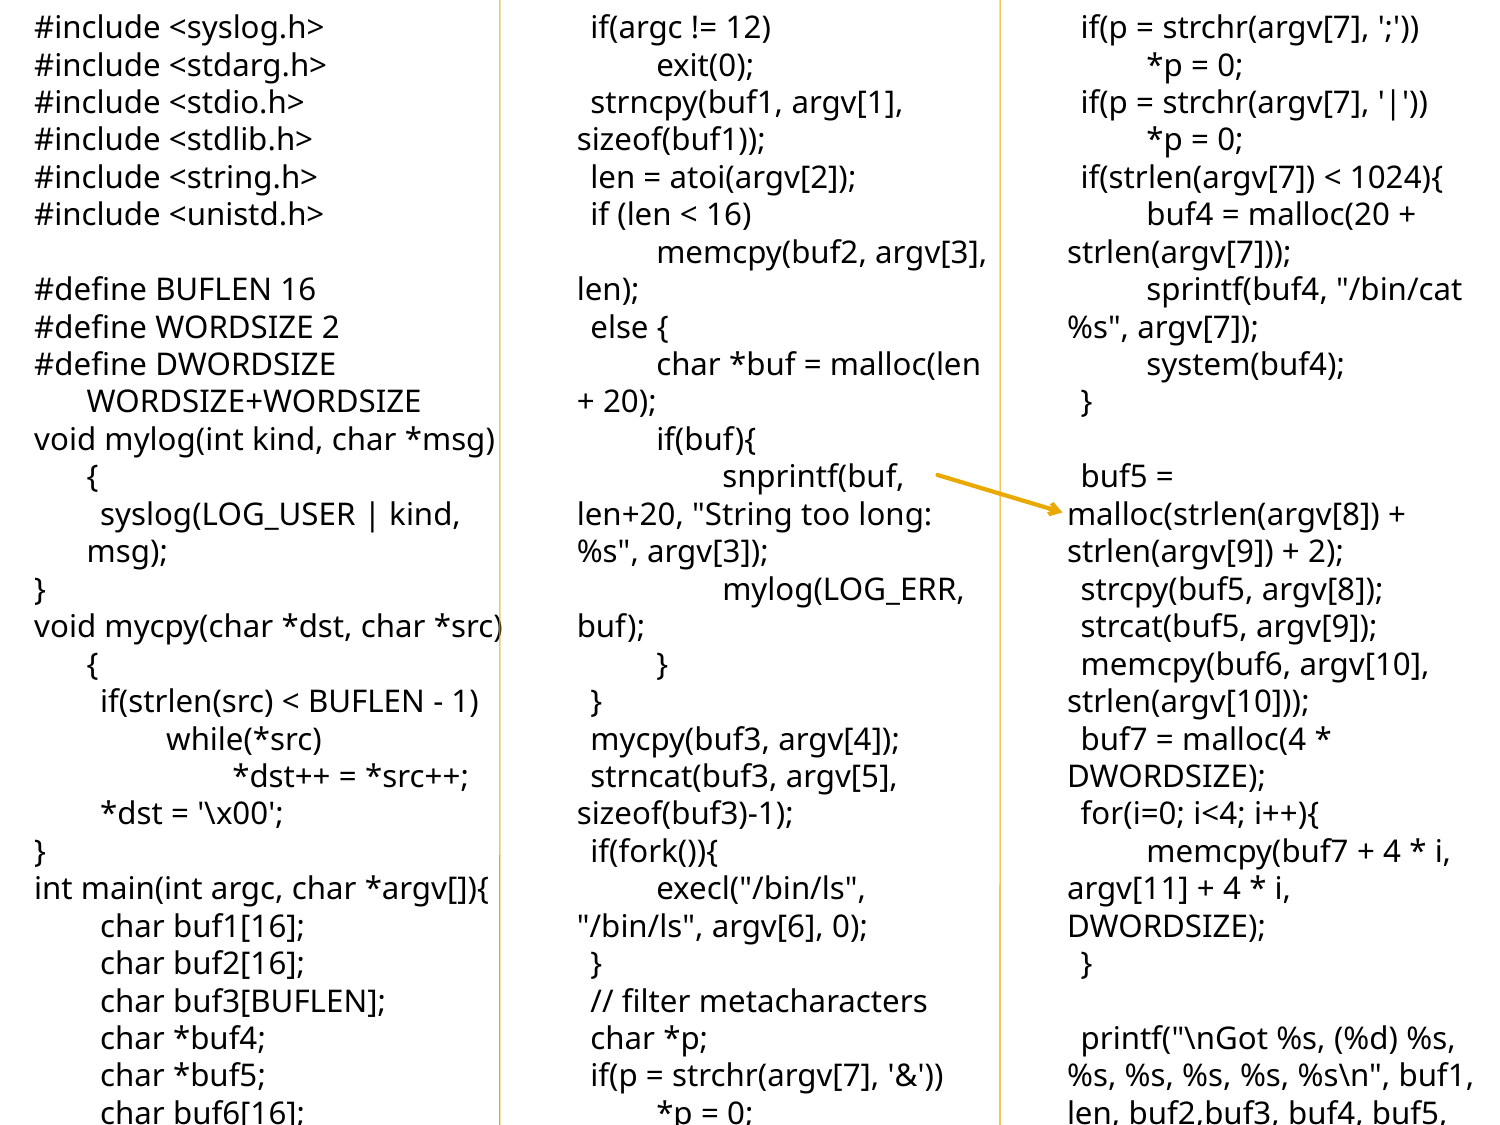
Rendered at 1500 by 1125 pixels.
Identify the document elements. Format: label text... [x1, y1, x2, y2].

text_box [937, 474, 1063, 513]
text_box #include <syslog.h> #include <stdarg.h> #include <stdio.h> #include <stdlib.h> #include <string.h> #include <unistd.h> #define BUFLEN 16 #define WORDSIZE 2 #define DWORDSIZE WORDSIZE+WORDSIZE void mylog(int kind, char *msg){ syslog(LOG_USER | kind, msg); } void mycpy(char *dst, char *src){ if(strlen(src) < BUFLEN - 1) while(*src) *dst++ = *src++; *dst = '\x00'; } int main(int argc, char *argv[]){ char buf1[16]; char buf2[16]; char buf3[BUFLEN]; char *buf4; char *buf5; char buf6[16]; char *buf7; int i, len; if(argc != 12) exit(0); strncpy(buf1, argv[1], sizeof(buf1)); len = atoi(argv[2]); if (len < 16) memcpy(buf2, argv[3], len); else { char *buf = malloc(len + 20); if(buf){ snprintf(buf, len+20, "String too long: %s", argv[3]); mylog(LOG_ERR, buf); } } mycpy(buf3, argv[4]); strncat(buf3, argv[5], sizeof(buf3)-1); if(fork()){ execl("/bin/ls", "/bin/ls", argv[6], 0); } // filter metacharacters char *p; if(p = strchr(argv[7], '&')) *p = 0; if(p = strchr(argv[7], '`')) *p = 0; if(p = strchr(argv[7], ';')) *p = 0; if(p = strchr(argv[7], '|')) *p = 0; if(strlen(argv[7]) < 1024){ buf4 = malloc(20 + strlen(argv[7])); sprintf(buf4, "/bin/cat %s", argv[7]); system(buf4); } buf5 = malloc(strlen(argv[8]) + strlen(argv[9]) + 2); strcpy(buf5, argv[8]); strcat(buf5, argv[9]); memcpy(buf6, argv[10], strlen(argv[10])); buf7 = malloc(4 * DWORDSIZE); for(i=0; i<4; i++){ memcpy(buf7 + 4 * i, argv[11] + 4 * i, DWORDSIZE); } printf("\nGot %s, (%d) %s, %s, %s, %s, %s, %s\n", buf1, len, buf2,buf3, buf4, buf5, buf6, buf7); } [0, 571, 499, 1125]
text_box #include <syslog.h> #include <stdarg.h> #include <stdio.h> #include <stdlib.h> #include <string.h> #include <unistd.h> #define BUFLEN 16 #define WORDSIZE 2 #define DWORDSIZE WORDSIZE+WORDSIZE void mylog(int kind, char *msg){ syslog(LOG_USER | kind, msg); } void mycpy(char *dst, char *src){ if(strlen(src) < BUFLEN - 1) while(*src) *dst++ = *src++; *dst = '\x00'; } int main(int argc, char *argv[]){ char buf1[16]; char buf2[16]; char buf3[BUFLEN]; char *buf4; char *buf5; char buf6[16]; char *buf7; int i, len; if(argc != 12) exit(0); strncpy(buf1, argv[1], sizeof(buf1)); len = atoi(argv[2]); if (len < 16) memcpy(buf2, argv[3], len); else { char *buf = malloc(len + 20); if(buf){ snprintf(buf, len+20, "String too long: %s", argv[3]); mylog(LOG_ERR, buf); } } mycpy(buf3, argv[4]); strncat(buf3, argv[5], sizeof(buf3)-1); if(fork()){ execl("/bin/ls", "/bin/ls", argv[6], 0); } // filter metacharacters char *p; if(p = strchr(argv[7], '&')) *p = 0; if(p = strchr(argv[7], '`')) *p = 0; if(p = strchr(argv[7], ';')) *p = 0; if(p = strchr(argv[7], '|')) *p = 0; if(strlen(argv[7]) < 1024){ buf4 = malloc(20 + strlen(argv[7])); sprintf(buf4, "/bin/cat %s", argv[7]); system(buf4); } buf5 = malloc(strlen(argv[8]) + strlen(argv[9]) + 2); strcpy(buf5, argv[8]); strcat(buf5, argv[9]); memcpy(buf6, argv[10], strlen(argv[10])); buf7 = malloc(4 * DWORDSIZE); for(i=0; i<4; i++){ memcpy(buf7 + 4 * i, argv[11] + 4 * i, DWORDSIZE); } printf("\nGot %s, (%d) %s, %s, %s, %s, %s, %s\n", buf1, len, buf2,buf3, buf4, buf5, buf6, buf7); } [501, 572, 999, 1125]
text_box #include <syslog.h> #include <stdarg.h> #include <stdio.h> #include <stdlib.h> #include <string.h> #include <unistd.h> #define BUFLEN 16 #define WORDSIZE 2 #define DWORDSIZE WORDSIZE+WORDSIZE void mylog(int kind, char *msg){ syslog(LOG_USER | kind, msg); } void mycpy(char *dst, char *src){ if(strlen(src) < BUFLEN - 1) while(*src) *dst++ = *src++; *dst = '\x00'; } int main(int argc, char *argv[]){ char buf1[16]; char buf2[16]; char buf3[BUFLEN]; char *buf4; char *buf5; char buf6[16]; char *buf7; int i, len; if(argc != 12) exit(0); strncpy(buf1, argv[1], sizeof(buf1)); len = atoi(argv[2]); if (len < 16) memcpy(buf2, argv[3], len); else { char *buf = malloc(len + 20); if(buf){ snprintf(buf, len+20, "String too long: %s", argv[3]); mylog(LOG_ERR, buf); } } mycpy(buf3, argv[4]); strncat(buf3, argv[5], sizeof(buf3)-1); if(fork()){ execl("/bin/ls", "/bin/ls", argv[6], 0); } // filter metacharacters char *p; if(p = strchr(argv[7], '&')) *p = 0; if(p = strchr(argv[7], '`')) *p = 0; if(p = strchr(argv[7], ';')) *p = 0; if(p = strchr(argv[7], '|')) *p = 0; if(strlen(argv[7]) < 1024){ buf4 = malloc(20 + strlen(argv[7])); sprintf(buf4, "/bin/cat %s", argv[7]); system(buf4); } buf5 = malloc(strlen(argv[8]) + strlen(argv[9]) + 2); strcpy(buf5, argv[8]); strcat(buf5, argv[9]); memcpy(buf6, argv[10], strlen(argv[10])); buf7 = malloc(4 * DWORDSIZE); for(i=0; i<4; i++){ memcpy(buf7 + 4 * i, argv[11] + 4 * i, DWORDSIZE); } printf("\nGot %s, (%d) %s, %s, %s, %s, %s, %s\n", buf1, len, buf2,buf3, buf4, buf5, buf6, buf7); } [0, 0, 499, 561]
text_box #include <syslog.h> #include <stdarg.h> #include <stdio.h> #include <stdlib.h> #include <string.h> #include <unistd.h> #define BUFLEN 16 #define WORDSIZE 2 #define DWORDSIZE WORDSIZE+WORDSIZE void mylog(int kind, char *msg){ syslog(LOG_USER | kind, msg); } void mycpy(char *dst, char *src){ if(strlen(src) < BUFLEN - 1) while(*src) *dst++ = *src++; *dst = '\x00'; } int main(int argc, char *argv[]){ char buf1[16]; char buf2[16]; char buf3[BUFLEN]; char *buf4; char *buf5; char buf6[16]; char *buf7; int i, len; if(argc != 12) exit(0); strncpy(buf1, argv[1], sizeof(buf1)); len = atoi(argv[2]); if (len < 16) memcpy(buf2, argv[3], len); else { char *buf = malloc(len + 20); if(buf){ snprintf(buf, len+20, "String too long: %s", argv[3]); mylog(LOG_ERR, buf); } } mycpy(buf3, argv[4]); strncat(buf3, argv[5], sizeof(buf3)-1); if(fork()){ execl("/bin/ls", "/bin/ls", argv[6], 0); } // filter metacharacters char *p; if(p = strchr(argv[7], '&')) *p = 0; if(p = strchr(argv[7], '`')) *p = 0; if(p = strchr(argv[7], ';')) *p = 0; if(p = strchr(argv[7], '|')) *p = 0; if(strlen(argv[7]) < 1024){ buf4 = malloc(20 + strlen(argv[7])); sprintf(buf4, "/bin/cat %s", argv[7]); system(buf4); } buf5 = malloc(strlen(argv[8]) + strlen(argv[9]) + 2); strcpy(buf5, argv[8]); strcat(buf5, argv[9]); memcpy(buf6, argv[10], strlen(argv[10])); buf7 = malloc(4 * DWORDSIZE); for(i=0; i<4; i++){ memcpy(buf7 + 4 * i, argv[11] + 4 * i, DWORDSIZE); } printf("\nGot %s, (%d) %s, %s, %s, %s, %s, %s\n", buf1, len, buf2,buf3, buf4, buf5, buf6, buf7); } [1001, 571, 1500, 1125]
text_box #include <syslog.h> #include <stdarg.h> #include <stdio.h> #include <stdlib.h> #include <string.h> #include <unistd.h> #define BUFLEN 16 #define WORDSIZE 2 #define DWORDSIZE WORDSIZE+WORDSIZE void mylog(int kind, char *msg){ syslog(LOG_USER | kind, msg); } void mycpy(char *dst, char *src){ if(strlen(src) < BUFLEN - 1) while(*src) *dst++ = *src++; *dst = '\x00'; } int main(int argc, char *argv[]){ char buf1[16]; char buf2[16]; char buf3[BUFLEN]; char *buf4; char *buf5; char buf6[16]; char *buf7; int i, len; if(argc != 12) exit(0); strncpy(buf1, argv[1], sizeof(buf1)); len = atoi(argv[2]); if (len < 16) memcpy(buf2, argv[3], len); else { char *buf = malloc(len + 20); if(buf){ snprintf(buf, len+20, "String too long: %s", argv[3]); mylog(LOG_ERR, buf); } } mycpy(buf3, argv[4]); strncat(buf3, argv[5], sizeof(buf3)-1); if(fork()){ execl("/bin/ls", "/bin/ls", argv[6], 0); } // filter metacharacters char *p; if(p = strchr(argv[7], '&')) *p = 0; if(p = strchr(argv[7], '`')) *p = 0; if(p = strchr(argv[7], ';')) *p = 0; if(p = strchr(argv[7], '|')) *p = 0; if(strlen(argv[7]) < 1024){ buf4 = malloc(20 + strlen(argv[7])); sprintf(buf4, "/bin/cat %s", argv[7]); system(buf4); } buf5 = malloc(strlen(argv[8]) + strlen(argv[9]) + 2); strcpy(buf5, argv[8]); strcat(buf5, argv[9]); memcpy(buf6, argv[10], strlen(argv[10])); buf7 = malloc(4 * DWORDSIZE); for(i=0; i<4; i++){ memcpy(buf7 + 4 * i, argv[11] + 4 * i, DWORDSIZE); } printf("\nGot %s, (%d) %s, %s, %s, %s, %s, %s\n", buf1, len, buf2,buf3, buf4, buf5, buf6, buf7); } [1001, 0, 1500, 561]
text_box #include <syslog.h> #include <stdarg.h> #include <stdio.h> #include <stdlib.h> #include <string.h> #include <unistd.h> #define BUFLEN 16 #define WORDSIZE 2 #define DWORDSIZE WORDSIZE+WORDSIZE void mylog(int kind, char *msg){ syslog(LOG_USER | kind, msg); } void mycpy(char *dst, char *src){ if(strlen(src) < BUFLEN - 1) while(*src) *dst++ = *src++; *dst = '\x00'; } int main(int argc, char *argv[]){ char buf1[16]; char buf2[16]; char buf3[BUFLEN]; char *buf4; char *buf5; char buf6[16]; char *buf7; int i, len; if(argc != 12) exit(0); strncpy(buf1, argv[1], sizeof(buf1)); len = atoi(argv[2]); if (len < 16) memcpy(buf2, argv[3], len); else { char *buf = malloc(len + 20); if(buf){ snprintf(buf, len+20, "String too long: %s", argv[3]); mylog(LOG_ERR, buf); } } mycpy(buf3, argv[4]); strncat(buf3, argv[5], sizeof(buf3)-1); if(fork()){ execl("/bin/ls", "/bin/ls", argv[6], 0); } // filter metacharacters char *p; if(p = strchr(argv[7], '&')) *p = 0; if(p = strchr(argv[7], '`')) *p = 0; if(p = strchr(argv[7], ';')) *p = 0; if(p = strchr(argv[7], '|')) *p = 0; if(strlen(argv[7]) < 1024){ buf4 = malloc(20 + strlen(argv[7])); sprintf(buf4, "/bin/cat %s", argv[7]); system(buf4); } buf5 = malloc(strlen(argv[8]) + strlen(argv[9]) + 2); strcpy(buf5, argv[8]); strcat(buf5, argv[9]); memcpy(buf6, argv[10], strlen(argv[10])); buf7 = malloc(4 * DWORDSIZE); for(i=0; i<4; i++){ memcpy(buf7 + 4 * i, argv[11] + 4 * i, DWORDSIZE); } printf("\nGot %s, (%d) %s, %s, %s, %s, %s, %s\n", buf1, len, buf2,buf3, buf4, buf5, buf6, buf7); } [501, 0, 999, 560]
